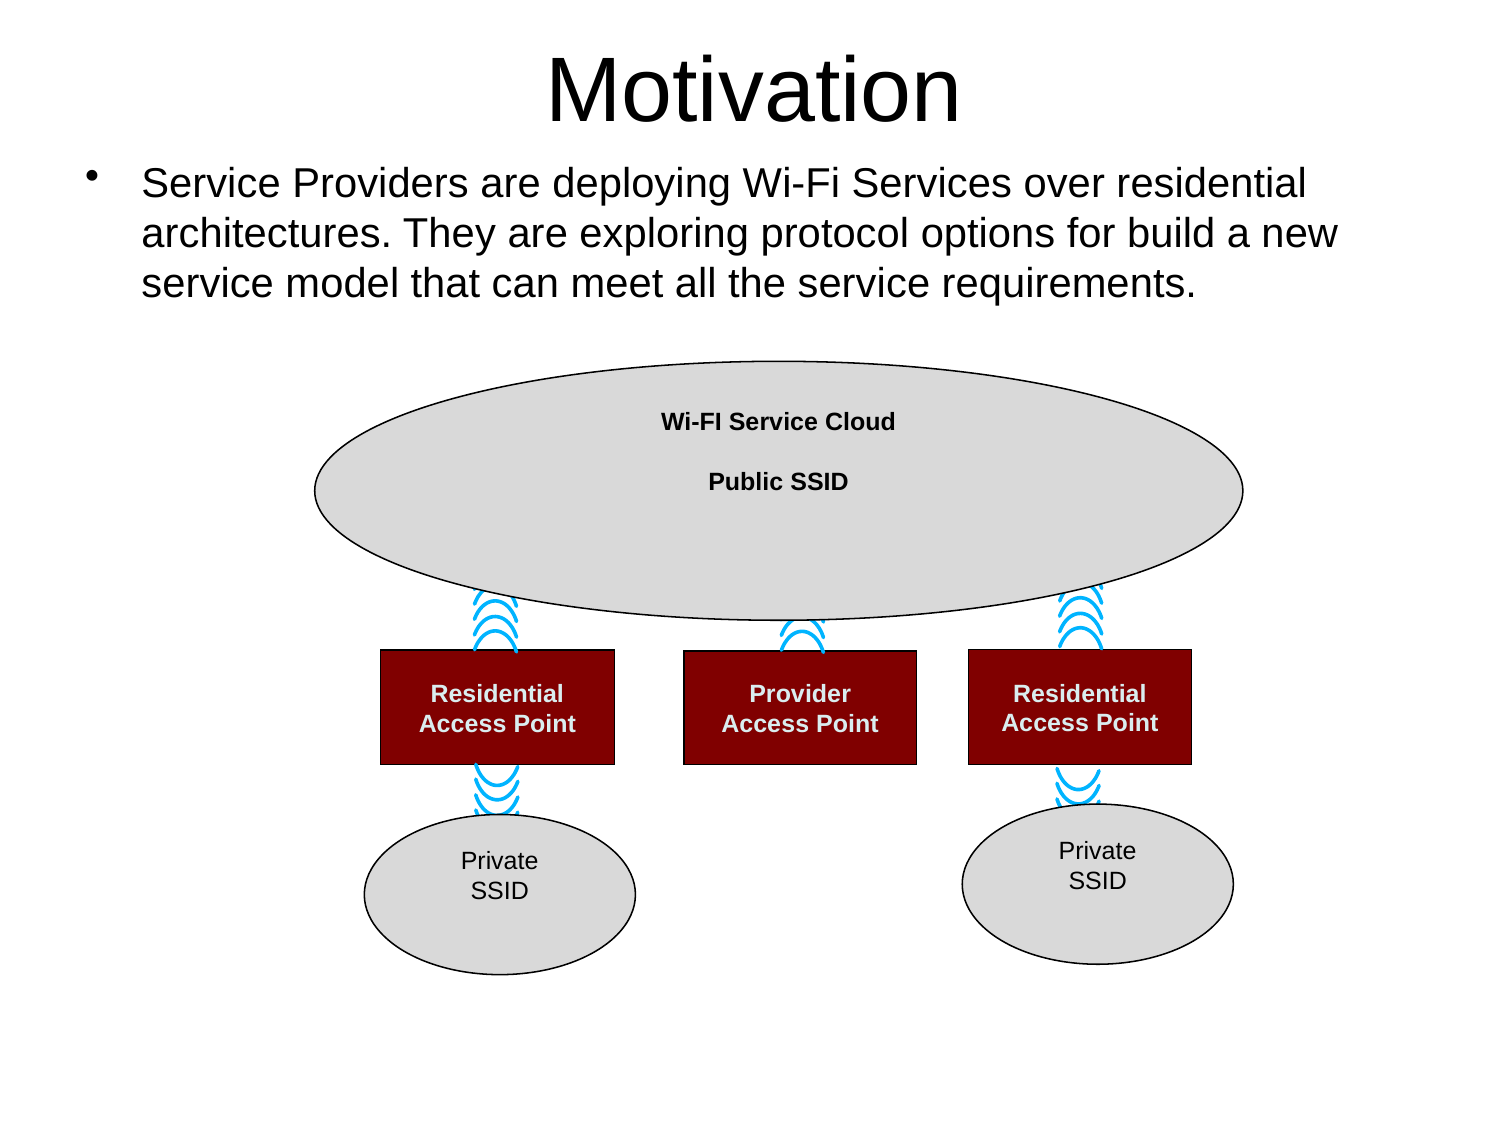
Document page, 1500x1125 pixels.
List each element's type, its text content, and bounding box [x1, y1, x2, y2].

picture [438, 778, 556, 830]
picture [1021, 583, 1139, 635]
text_box Wi-FI Service Cloud Public SSID [314, 361, 1243, 620]
text_box Residential Access Point [968, 649, 1192, 765]
text_box Private SSID [962, 808, 1234, 965]
picture [1069, 782, 1088, 787]
picture [1071, 630, 1090, 635]
picture [486, 633, 504, 638]
picture [792, 634, 812, 639]
picture [436, 587, 554, 638]
picture [487, 778, 507, 783]
list Service Providers are deploying Wi-Fi Services over residential architectures. They are exploring protocol options for build a new service model that can meet all the service requirements. [70, 148, 1432, 355]
text_box Provider Access Point [683, 650, 917, 765]
picture [743, 587, 861, 639]
picture [1019, 782, 1137, 834]
title Motivation [74, 17, 1434, 153]
text_box Private SSID [364, 822, 636, 975]
text_box Residential Access Point [380, 649, 615, 765]
